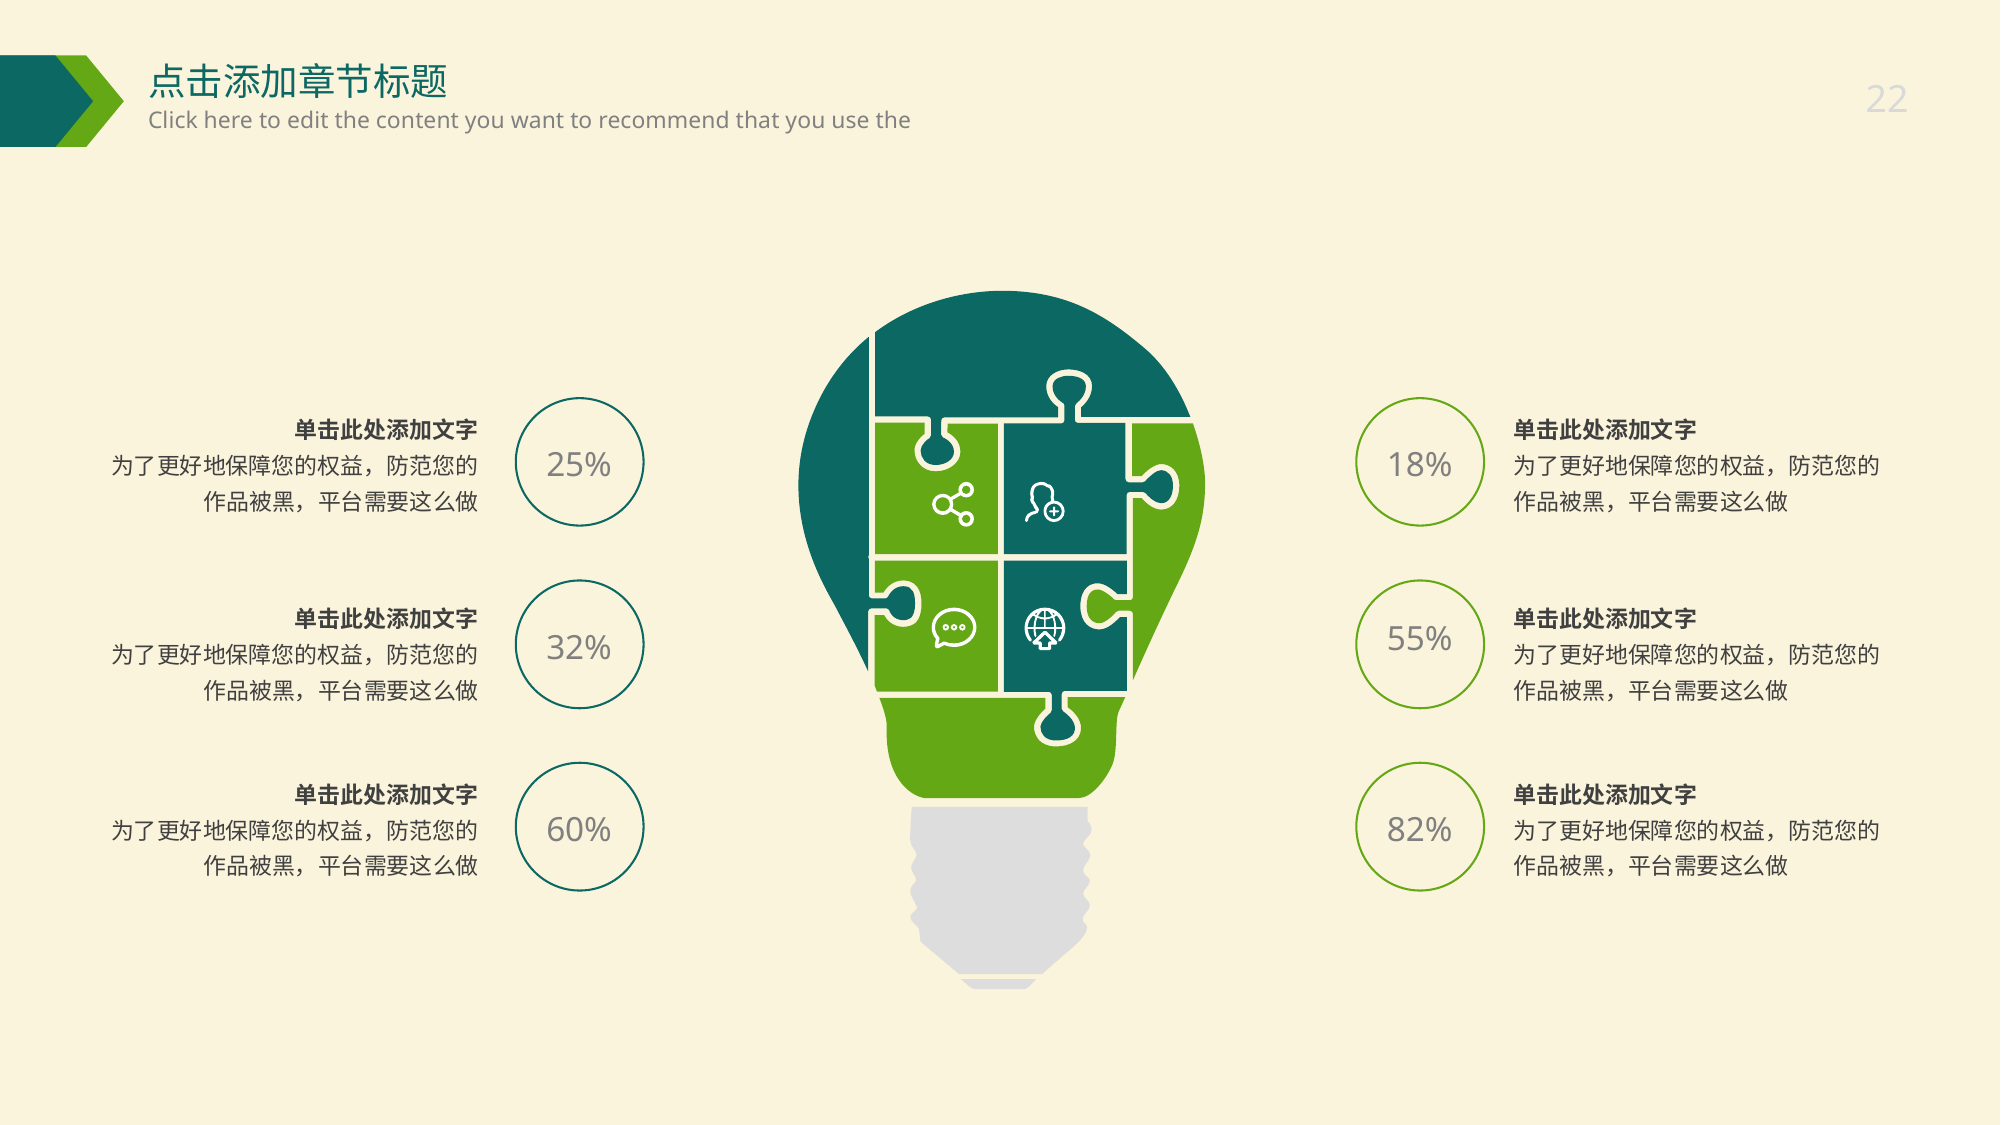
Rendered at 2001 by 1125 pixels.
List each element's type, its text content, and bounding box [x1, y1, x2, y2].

text_box [515, 398, 644, 526]
text_box [1003, 560, 1127, 741]
text_box [875, 290, 1191, 465]
text_box [1356, 762, 1485, 891]
text_box [1024, 607, 1066, 651]
text_box 32% [521, 626, 637, 667]
text_box 单击此处添加文字 为了更好地保障您的权益，防范您的作品被黑，平台需要这么做 [1498, 589, 1918, 712]
text_box [1003, 375, 1173, 555]
text_box 单击此处添加文字 为了更好地保障您的权益，防范您的作品被黑，平台需要这么做 [74, 400, 494, 522]
text_box [515, 580, 644, 709]
text_box [875, 422, 998, 555]
text_box 82% [1362, 808, 1478, 849]
text_box [1086, 423, 1206, 681]
text_box 55% [1362, 616, 1478, 657]
text_box [1362, 580, 1478, 616]
text_box [515, 762, 644, 891]
text_box 18% [1362, 443, 1478, 484]
text_box [931, 607, 977, 649]
text_box 单击此处添加文字 为了更好地保障您的权益，防范您的作品被黑，平台需要这么做 [74, 764, 494, 887]
text_box [874, 560, 998, 692]
text_box [1356, 398, 1485, 526]
text_box 单击此处添加文字 为了更好地保障您的权益，防范您的作品被黑，平台需要这么做 [1498, 400, 1918, 522]
text_box [798, 336, 916, 672]
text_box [909, 806, 1092, 990]
list Click here to edit the content you want to recommend that you use the [133, 101, 1427, 152]
text_box 60% [521, 808, 637, 849]
text_box 25% [521, 443, 637, 484]
text_box 单击此处添加文字 为了更好地保障您的权益，防范您的作品被黑，平台需要这么做 [1498, 764, 1918, 887]
text_box [879, 697, 1126, 799]
text_box 单击此处添加文字 为了更好地保障您的权益，防范您的作品被黑，平台需要这么做 [74, 589, 494, 712]
list 点击添加章节标题 [133, 55, 1427, 101]
text_box [932, 481, 974, 527]
text_box [1024, 481, 1065, 523]
text_box [1356, 617, 1485, 709]
